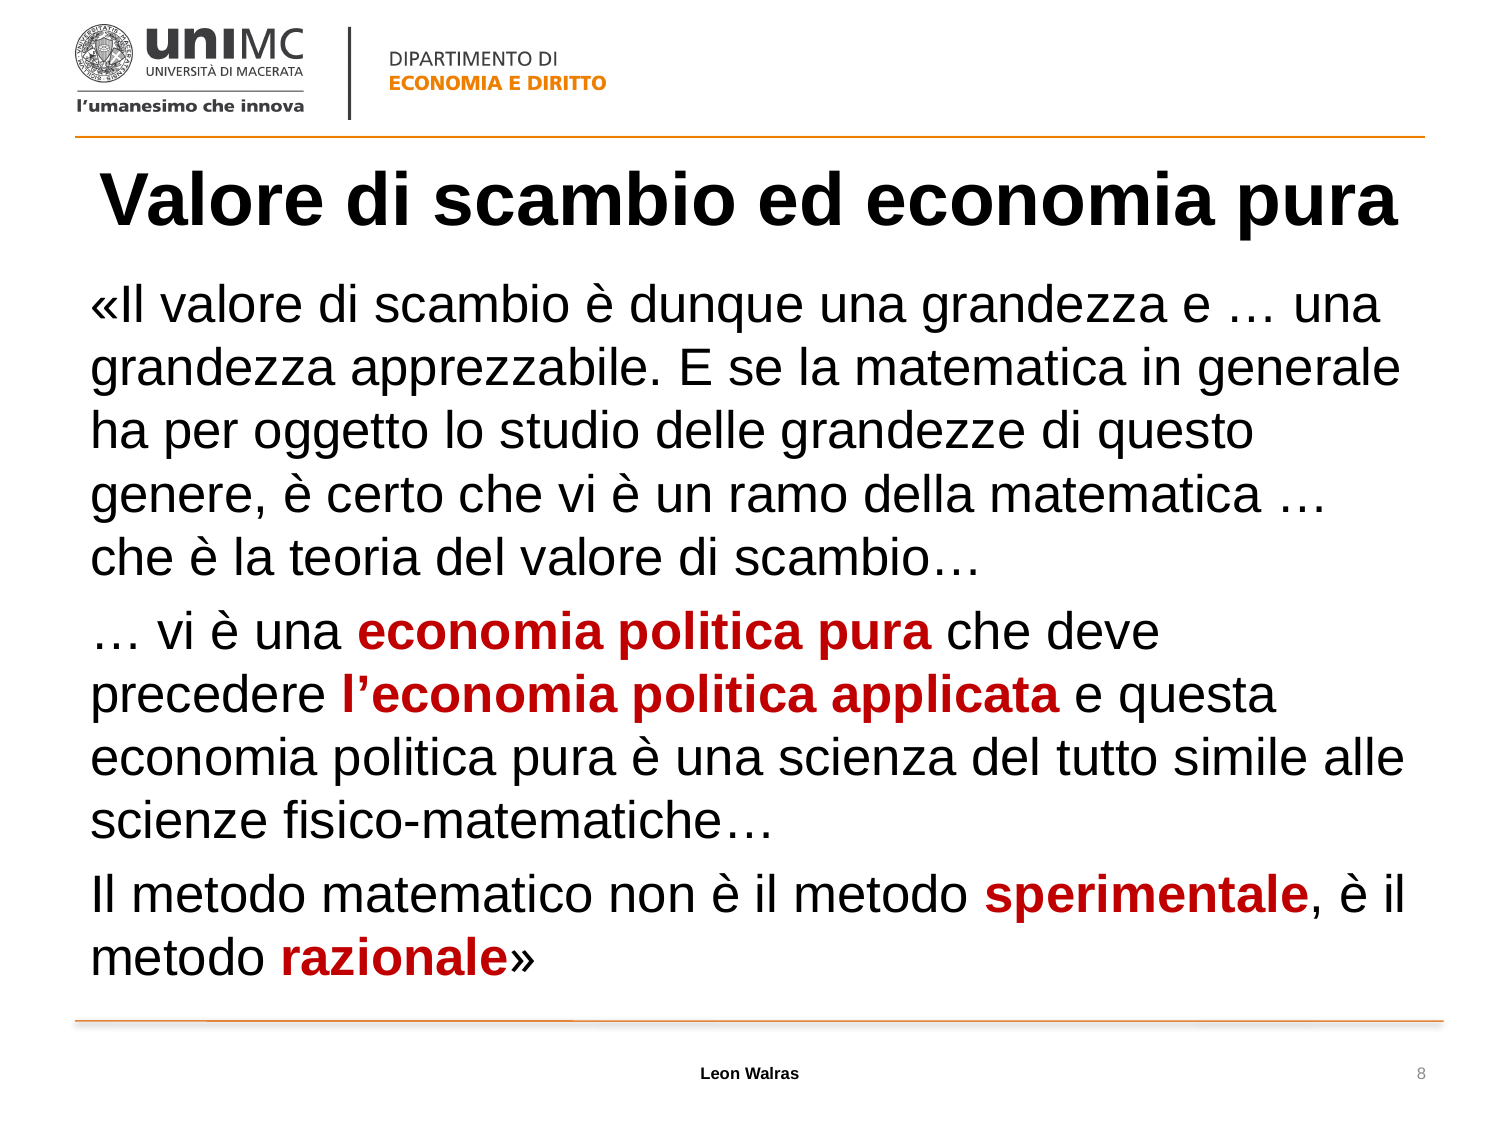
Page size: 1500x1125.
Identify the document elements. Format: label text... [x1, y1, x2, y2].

footer Leon Walras [512, 1042, 988, 1103]
slide_number 8 [1091, 1042, 1442, 1103]
picture [75, 24, 1425, 138]
list «Il valore di scambio è dunque una grandezza e … una grandezza apprezzabile. E se la matematica in generale ha per oggetto lo studio delle grandezze di questo genere, è certo che vi è un ramo della matematica … che è la teoria del valore di scambio… … vi è una economia politica pura che deve precedere l’economia politica applicata e questa economia politica pura è una scienza del tutto simile alle scienze fisico-matematiche… Il metodo matematico non è il metodo sperimentale, è il metodo razionale» [75, 262, 1425, 1005]
title Valore di scambio ed economia pura [75, 149, 1425, 241]
